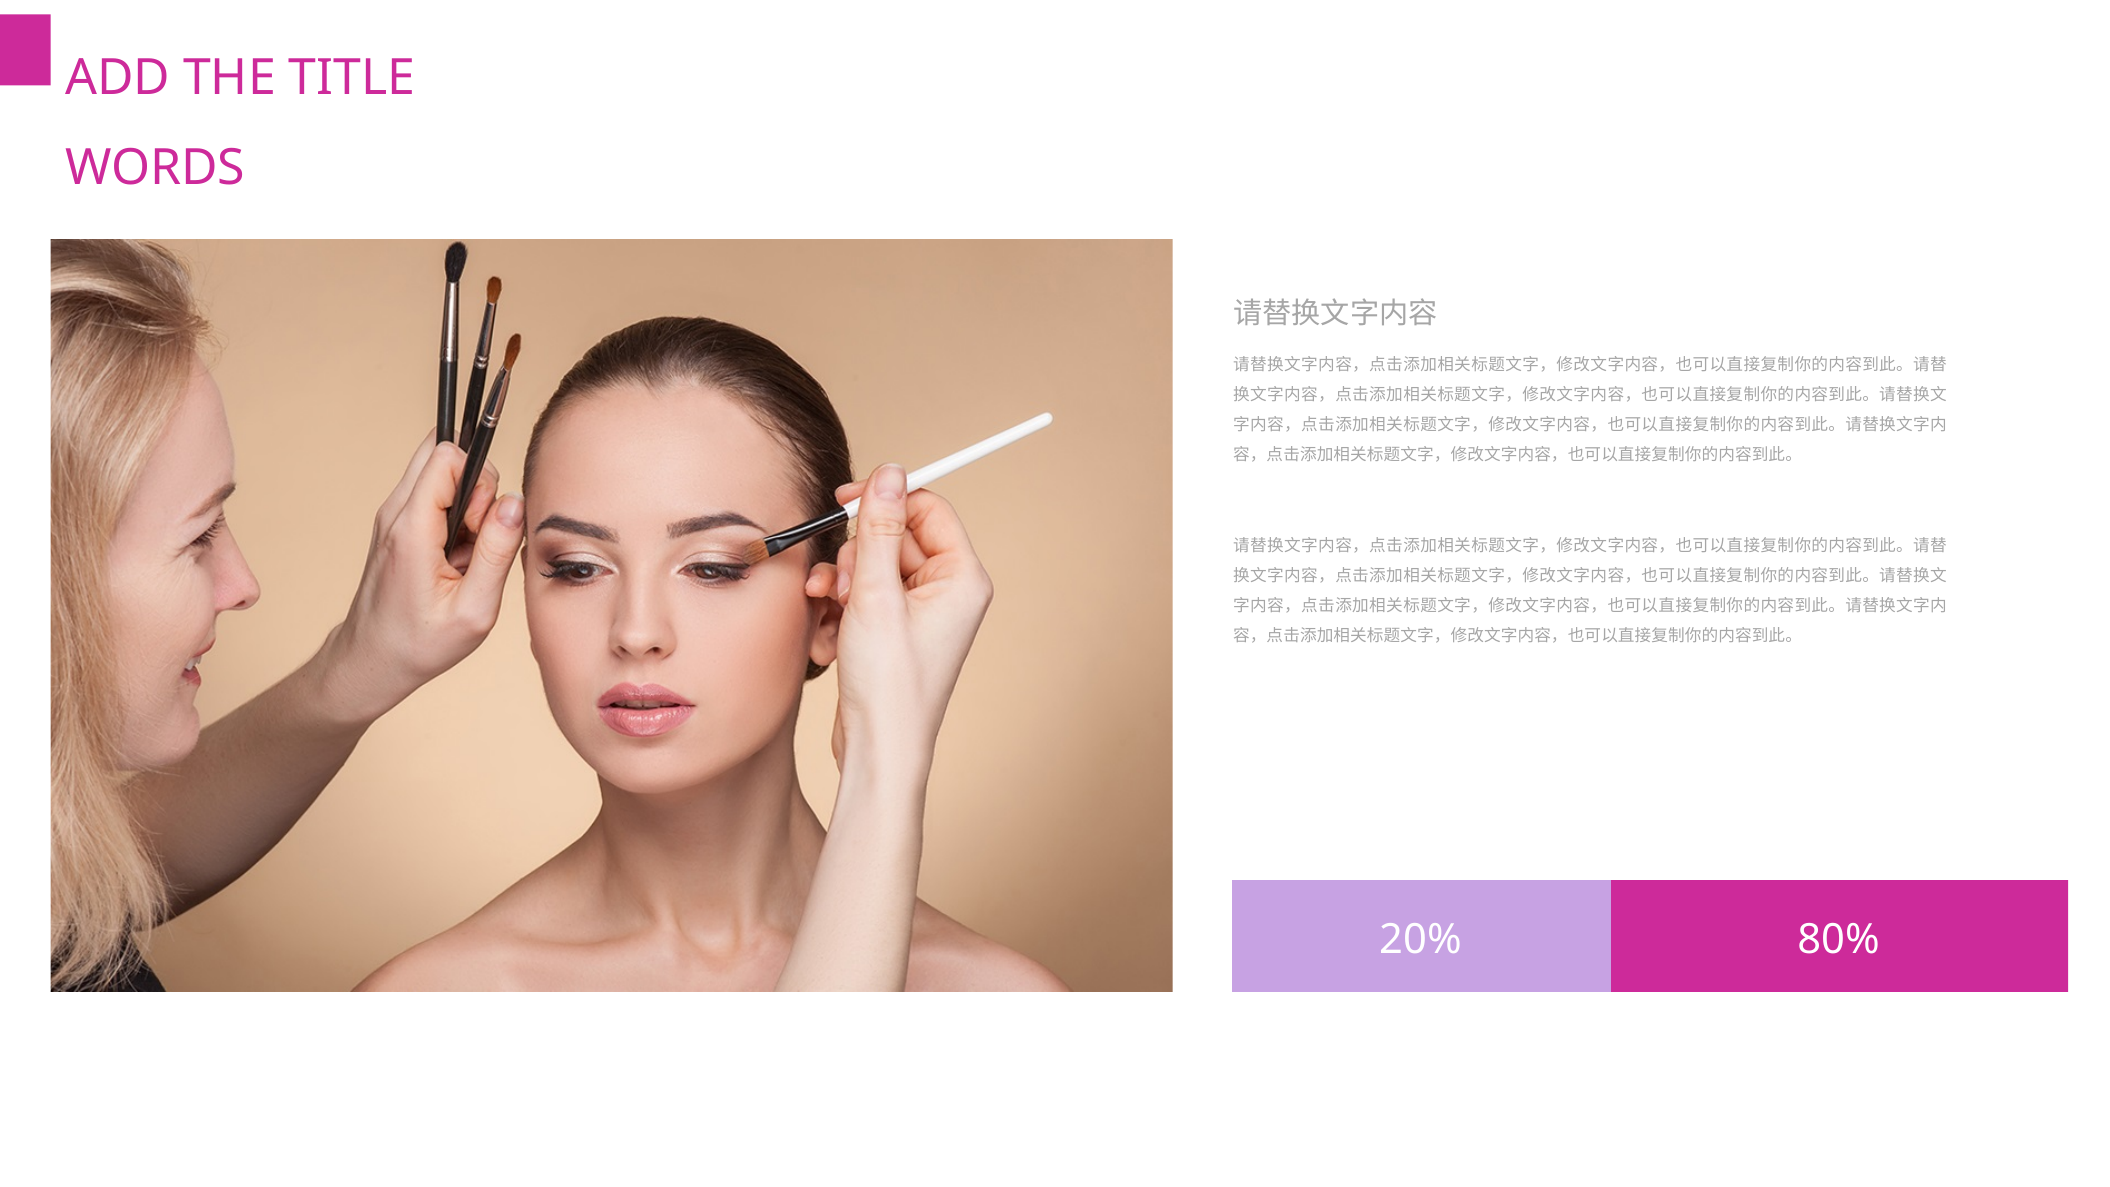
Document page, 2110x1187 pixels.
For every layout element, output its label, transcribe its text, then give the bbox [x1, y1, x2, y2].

text_box ADD THE TITLE WORDS [50, 7, 583, 202]
text_box [1610, 879, 2069, 993]
text_box 20% [1364, 904, 1519, 969]
text_box 80% [1782, 904, 1937, 969]
text_box [50, 238, 1174, 993]
text_box 请替换文字内容 [1217, 286, 1519, 336]
text_box [1231, 879, 1610, 993]
text_box 请替换文字内容，点击添加相关标题文字，修改文字内容，也可以直接复制你的内容到此。请替换文字内容，点击添加相关标题文字，修改文字内容，也可以直接复制你的内容到此。请替换文字内容，点击添加相关标题文字，修改文字内容，也可以直接复制你的内容到此。请替换文字内容，点击添加相关标题文字，修改文字内容，也可以直接复制你的内容到此。 [1217, 336, 1964, 461]
text_box 请替换文字内容，点击添加相关标题文字，修改文字内容，也可以直接复制你的内容到此。请替换文字内容，点击添加相关标题文字，修改文字内容，也可以直接复制你的内容到此。请替换文字内容，点击添加相关标题文字，修改文字内容，也可以直接复制你的内容到此。请替换文字内容，点击添加相关标题文字，修改文字内容，也可以直接复制你的内容到此。 [1217, 517, 1964, 642]
